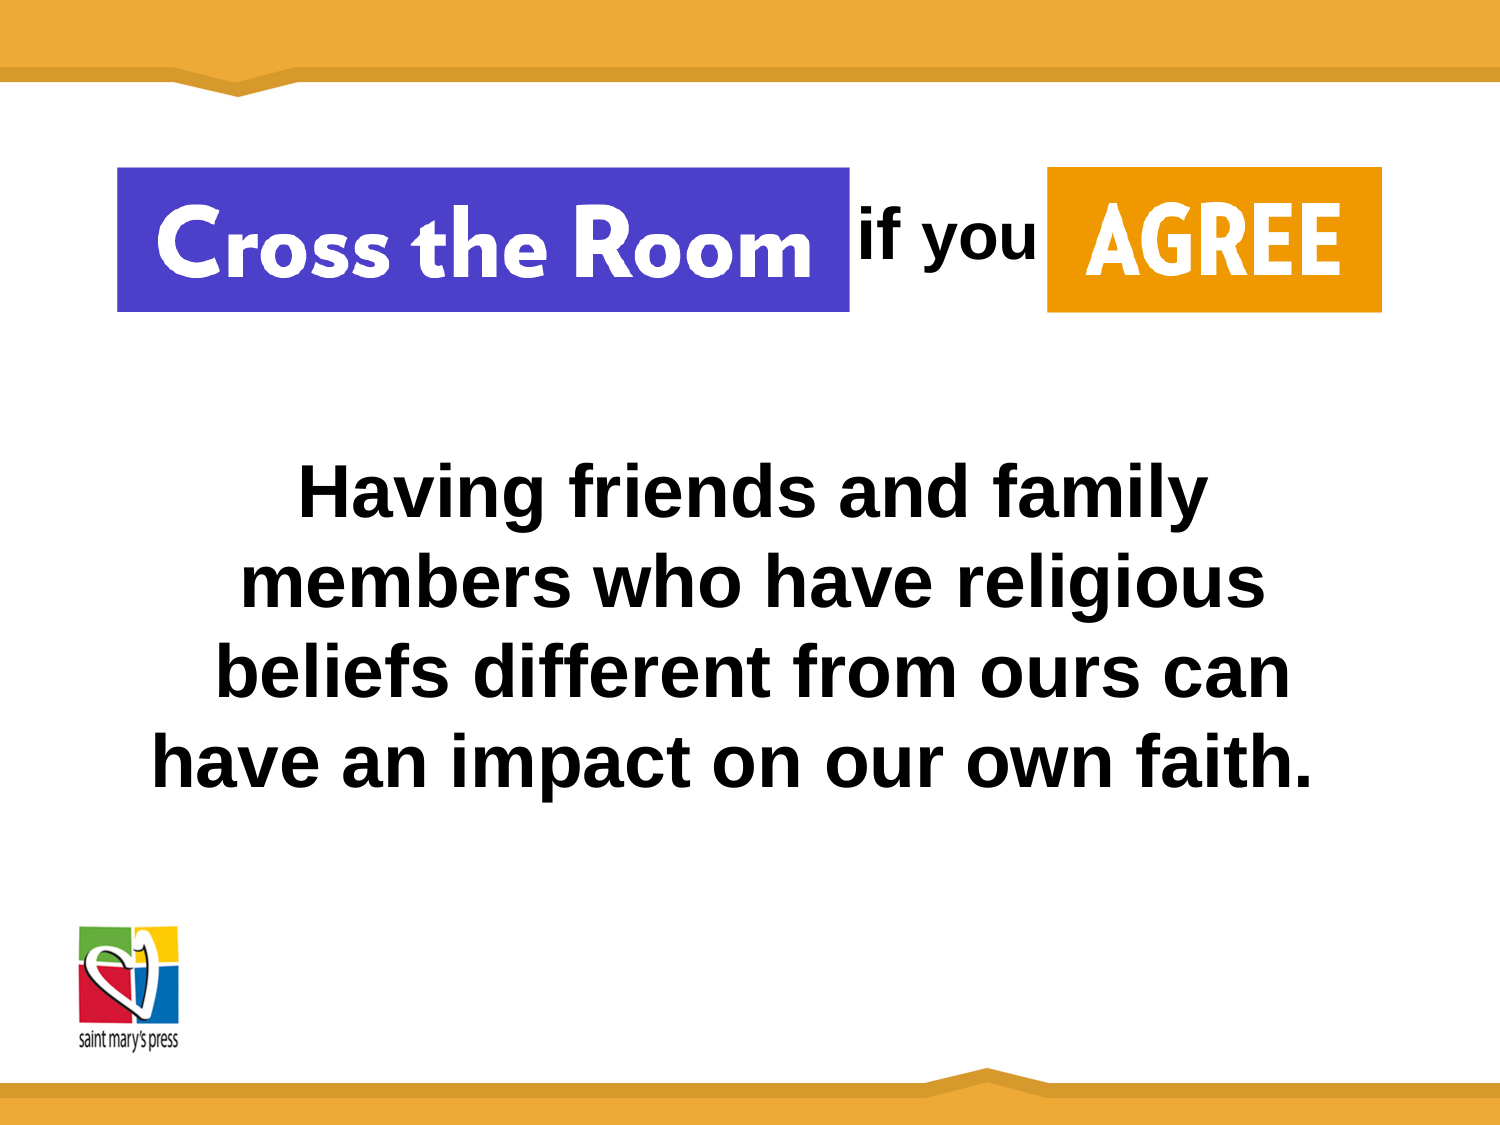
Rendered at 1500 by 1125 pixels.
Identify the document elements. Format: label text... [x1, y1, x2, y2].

picture [0, 0, 1500, 1125]
text_box Having friends and family members who have religious beliefs different from ours can have an impact on our own faith. [99, 374, 1408, 870]
title CROSS THE ROOM if you AGREE: [865, 223, 1039, 324]
